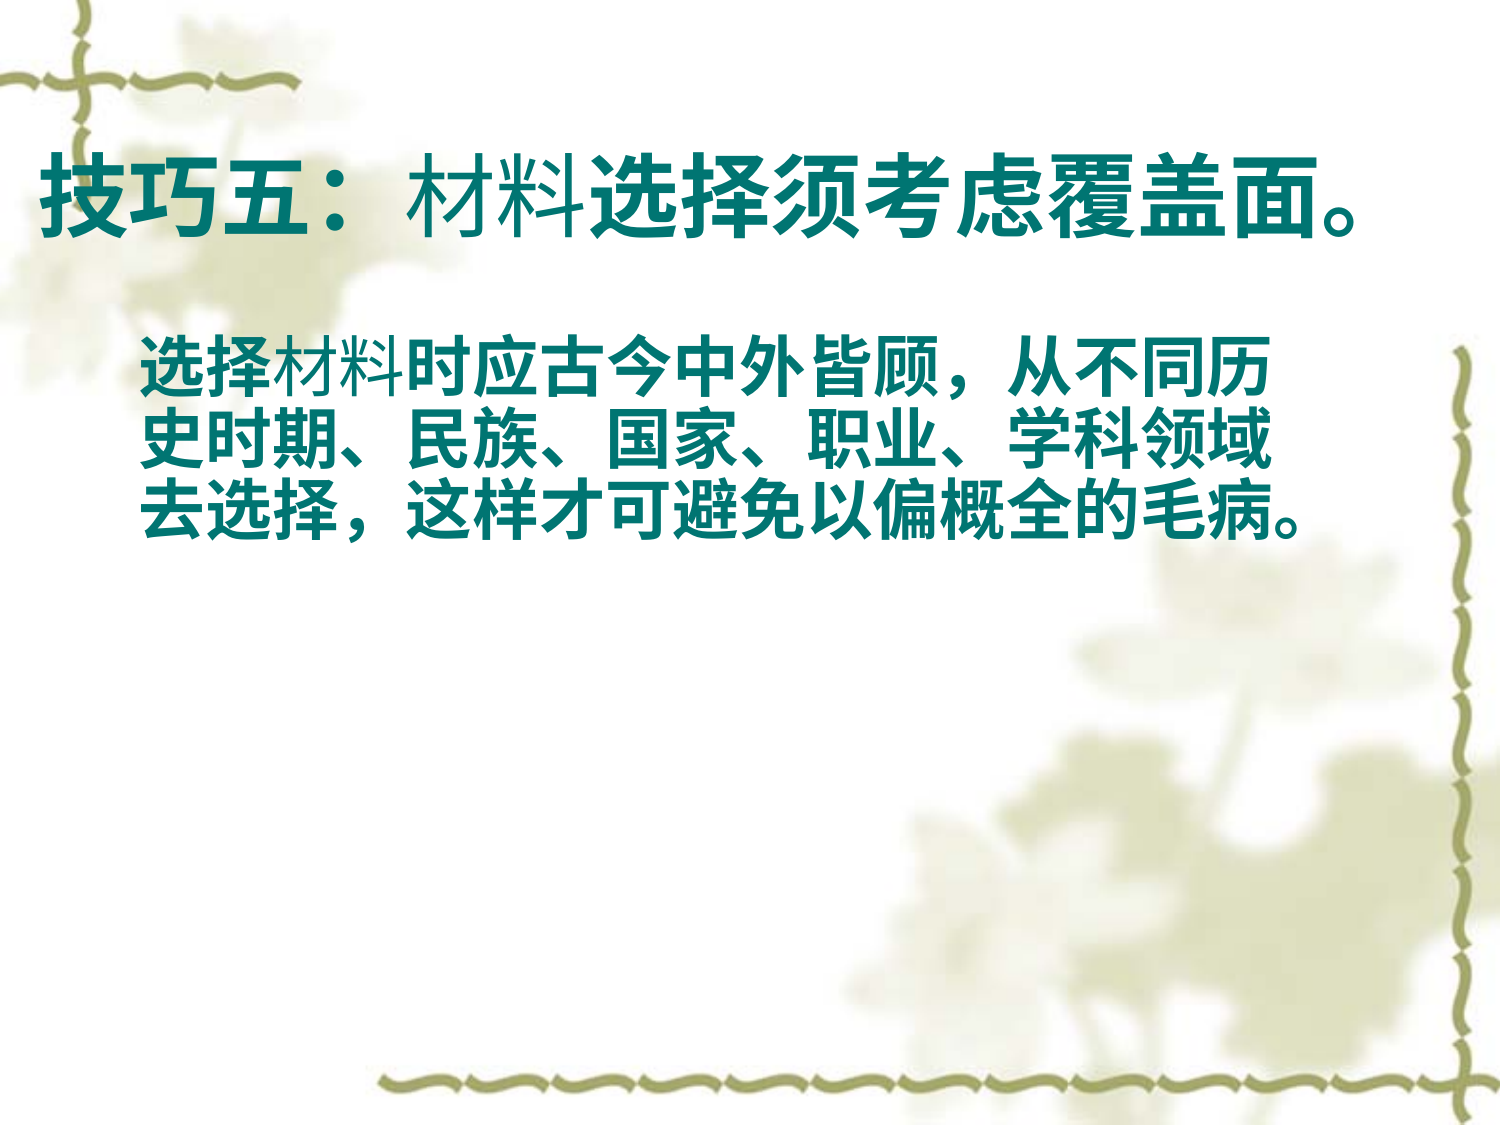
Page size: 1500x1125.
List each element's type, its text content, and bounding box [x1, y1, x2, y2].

text_box 选择材料时应古今中外皆顾，从不同历史时期、民族、国家、职业、学科领域去选择，这样才可避免以偏概全的毛病。 [123, 326, 1306, 557]
title 技巧五：材料选择须考虑覆盖面。 [0, 99, 1451, 288]
picture [0, 0, 1500, 1125]
